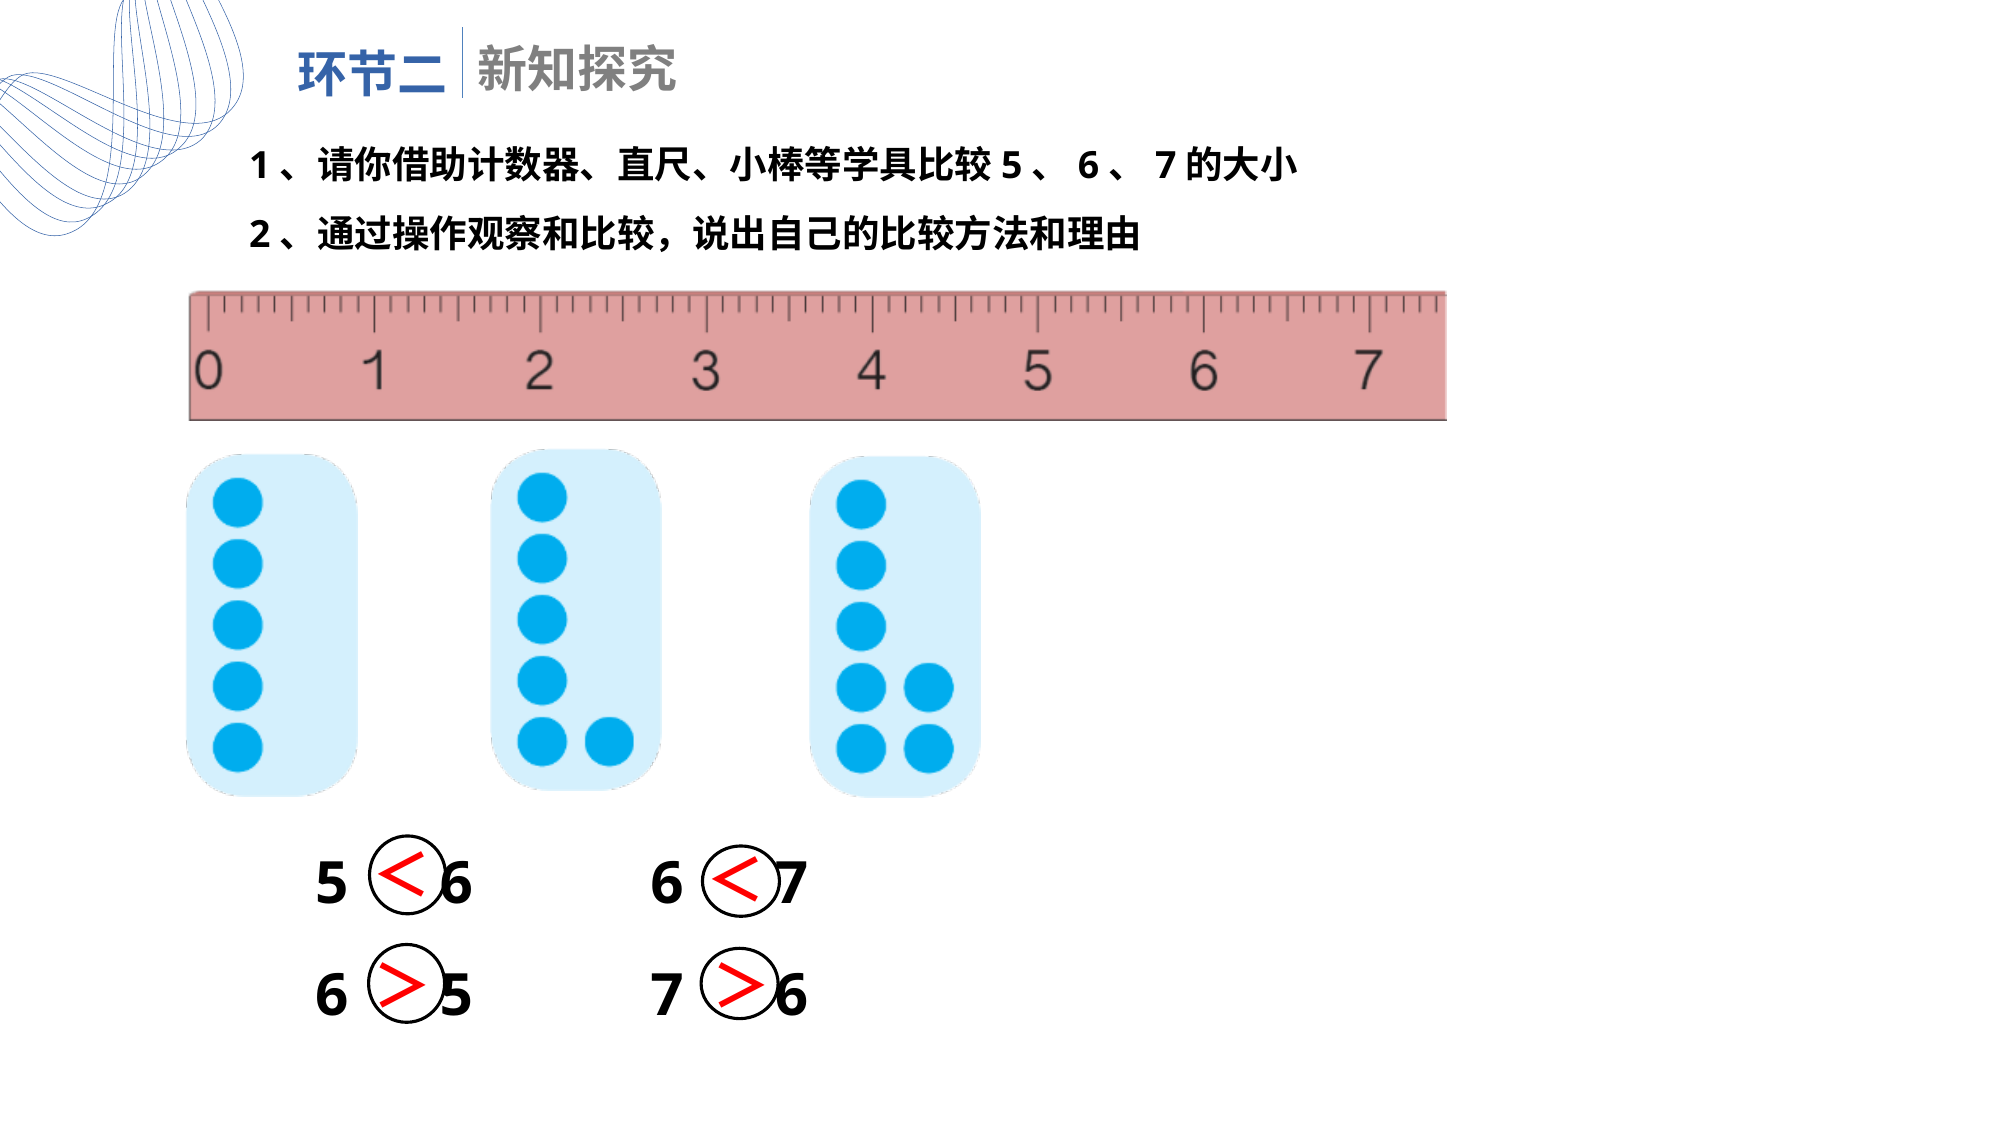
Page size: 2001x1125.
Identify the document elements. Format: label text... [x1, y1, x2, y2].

text_box ＜ [692, 835, 781, 921]
text_box 1、请你借助计数器、直尺、小棒等学具比较5、6、7的大小 [234, 125, 1678, 194]
text_box 5 6 6 5 [300, 796, 519, 1035]
text_box [369, 835, 446, 914]
text_box ＞ [359, 941, 447, 1027]
text_box ＜ [357, 830, 446, 916]
text_box 2、通过操作观察和比较，说出自己的比较方法和理由 [234, 202, 1401, 262]
picture [185, 453, 358, 797]
text_box ＞ [697, 941, 786, 1027]
picture [188, 290, 1447, 421]
picture [809, 455, 981, 799]
picture [490, 448, 662, 791]
text_box 6 7 7 6 [635, 796, 854, 1035]
